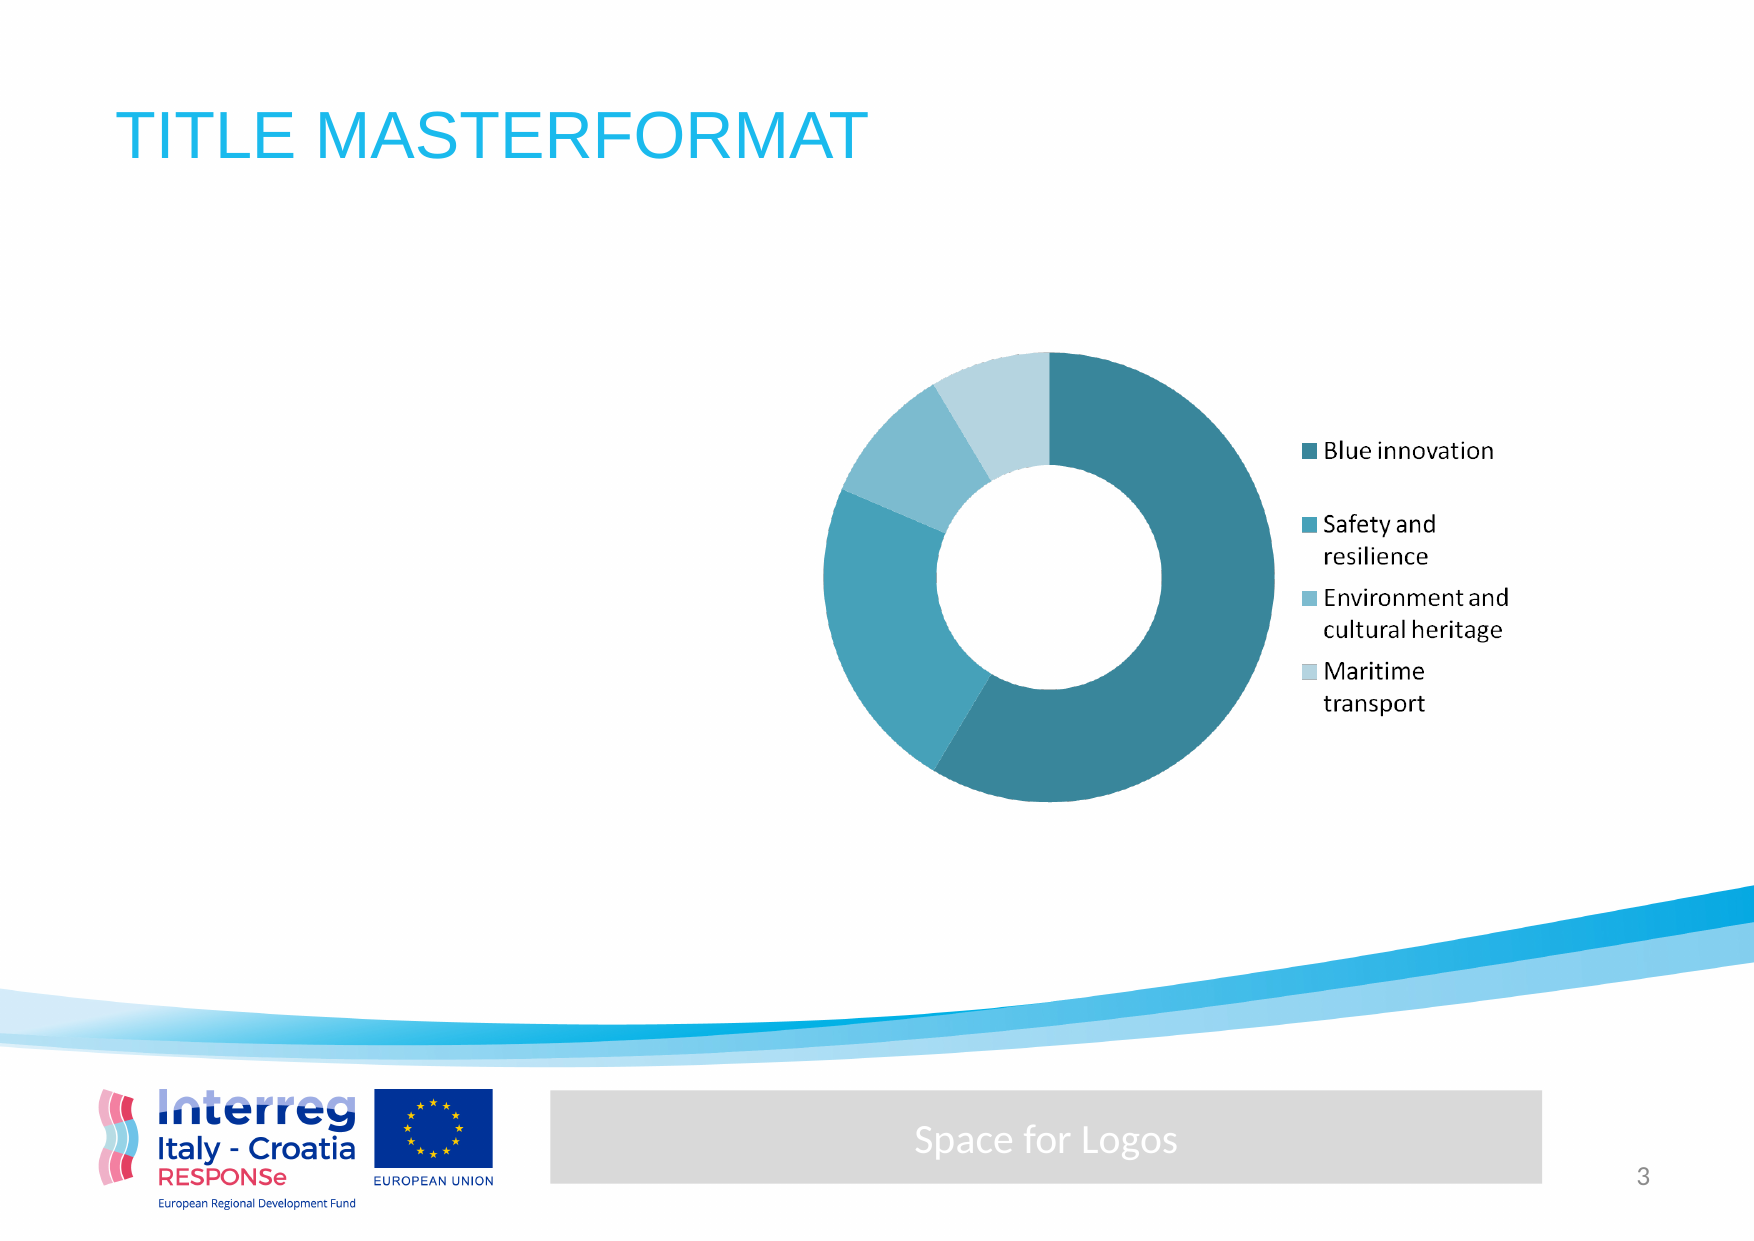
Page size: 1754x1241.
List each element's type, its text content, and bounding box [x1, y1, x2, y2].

text_box TITLE MASTERFORMAT [97, 83, 1656, 181]
slide_number 3 [1607, 1141, 1666, 1208]
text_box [801, 315, 1530, 839]
text_box Space for Logos [549, 1089, 1543, 1185]
picture [0, 0, 1754, 1241]
